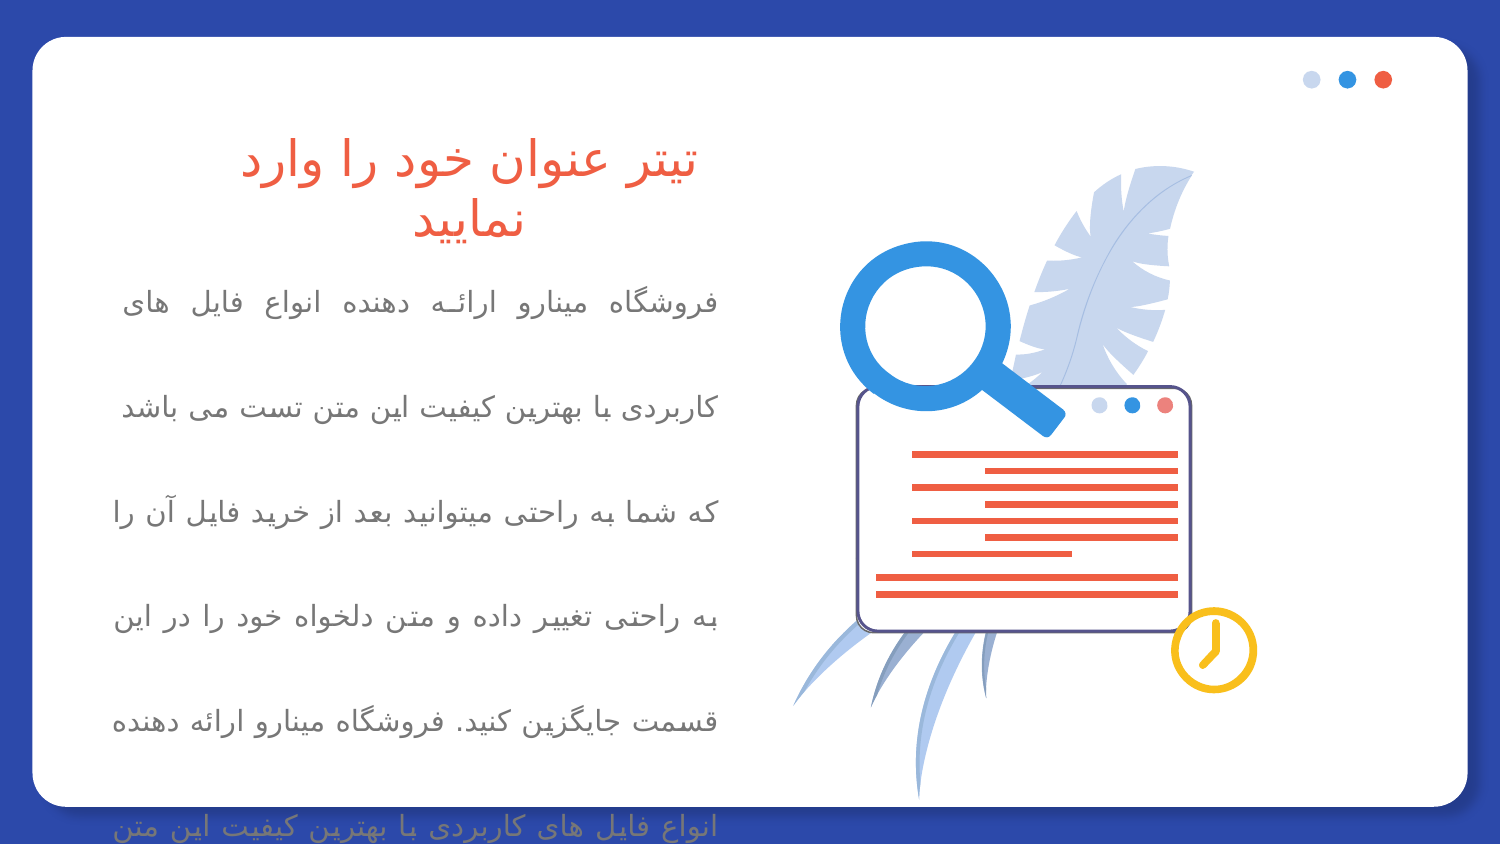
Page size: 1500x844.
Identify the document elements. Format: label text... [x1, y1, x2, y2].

text_box [1171, 607, 1258, 694]
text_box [856, 384, 1192, 633]
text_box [792, 546, 1105, 712]
text_box فروشگاه مینارو ارائه دهنده انواع فایل های کاربردی با بهترین کیفیت این متن تست می باشد که شما به راحتی میتوانید بعد از خرید فایل آن را به راحتی تغییر داده و متن دلخواه خود را در این قسمت جایگزین کنید. فروشگاه مینارو ارائه دهنده انواع فایل های کاربردی با بهترین کیفیت این متن تست می باشد [96, 205, 734, 844]
text_box تیتر عنوان خود را وارد نمایید [185, 119, 753, 254]
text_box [824, 190, 1224, 528]
